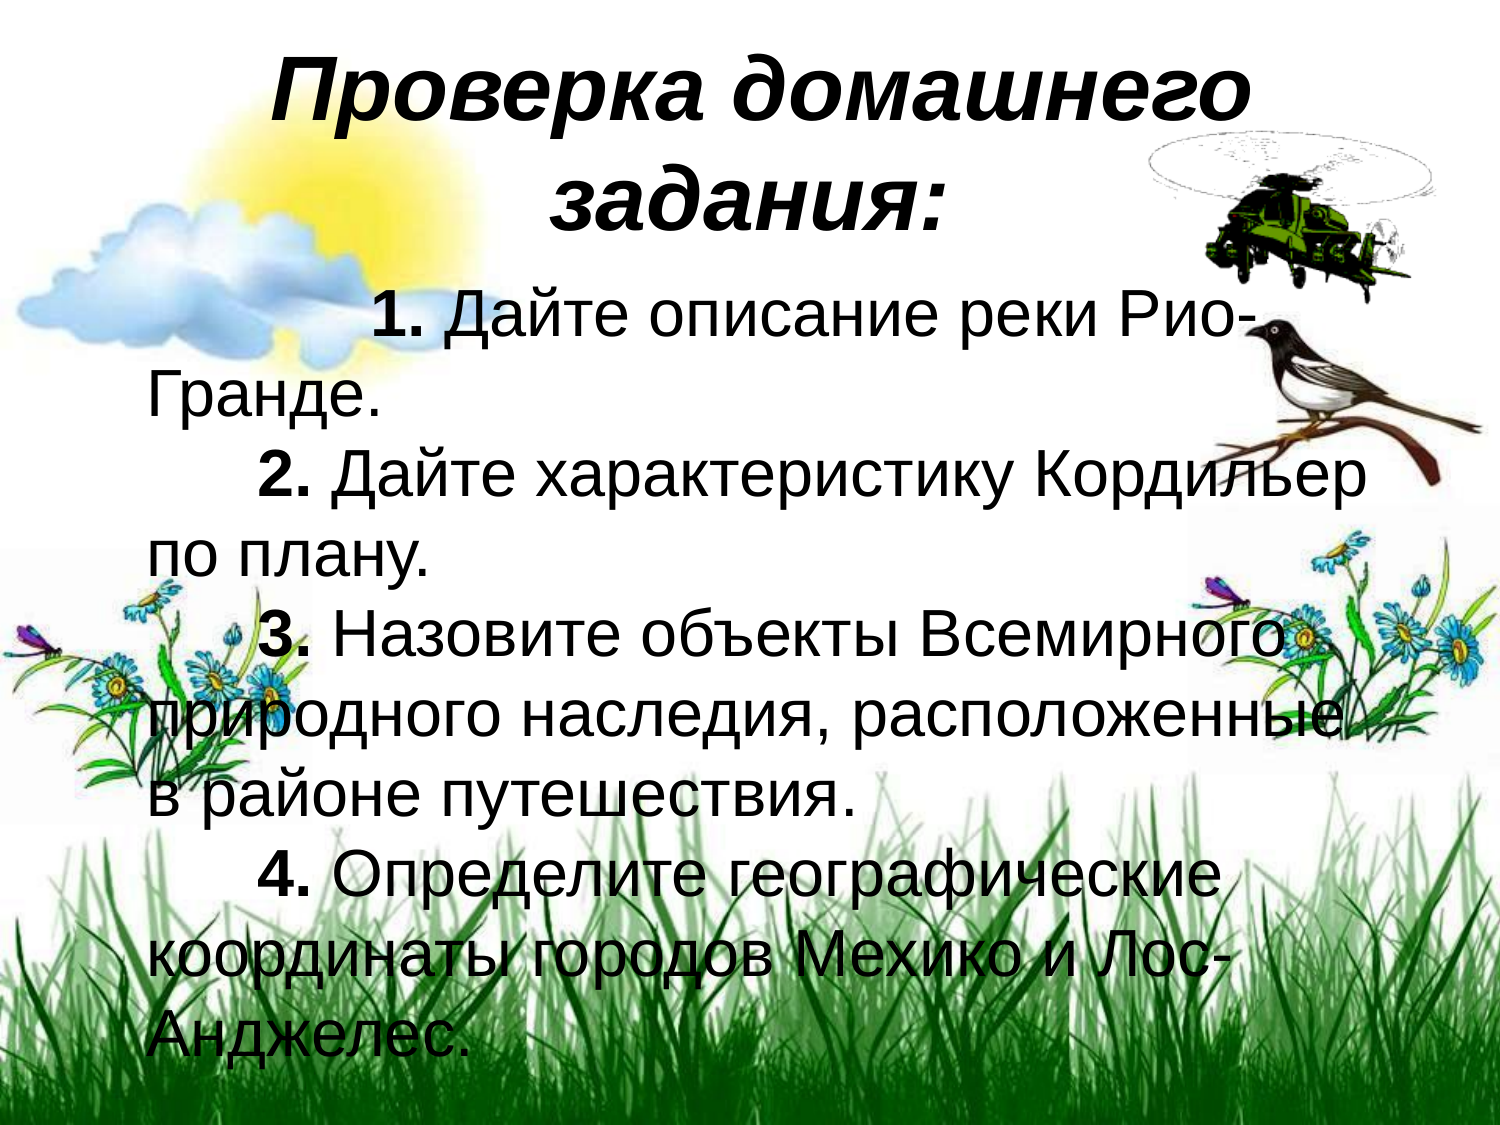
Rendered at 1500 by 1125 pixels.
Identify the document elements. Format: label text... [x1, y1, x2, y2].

list 1. Дайте описание реки Рио-Гранде. 2. Дайте характеристику Кордильер по плану. 3. Назовите объекты Всемирного природного наследия, расположенные в районе путешествия. 4. Определите географические координаты городов Мехико и Лос-Анджелес. [74, 262, 1426, 1006]
title Проверка домашнего задания: [74, 44, 1426, 233]
picture [0, 0, 1500, 1125]
